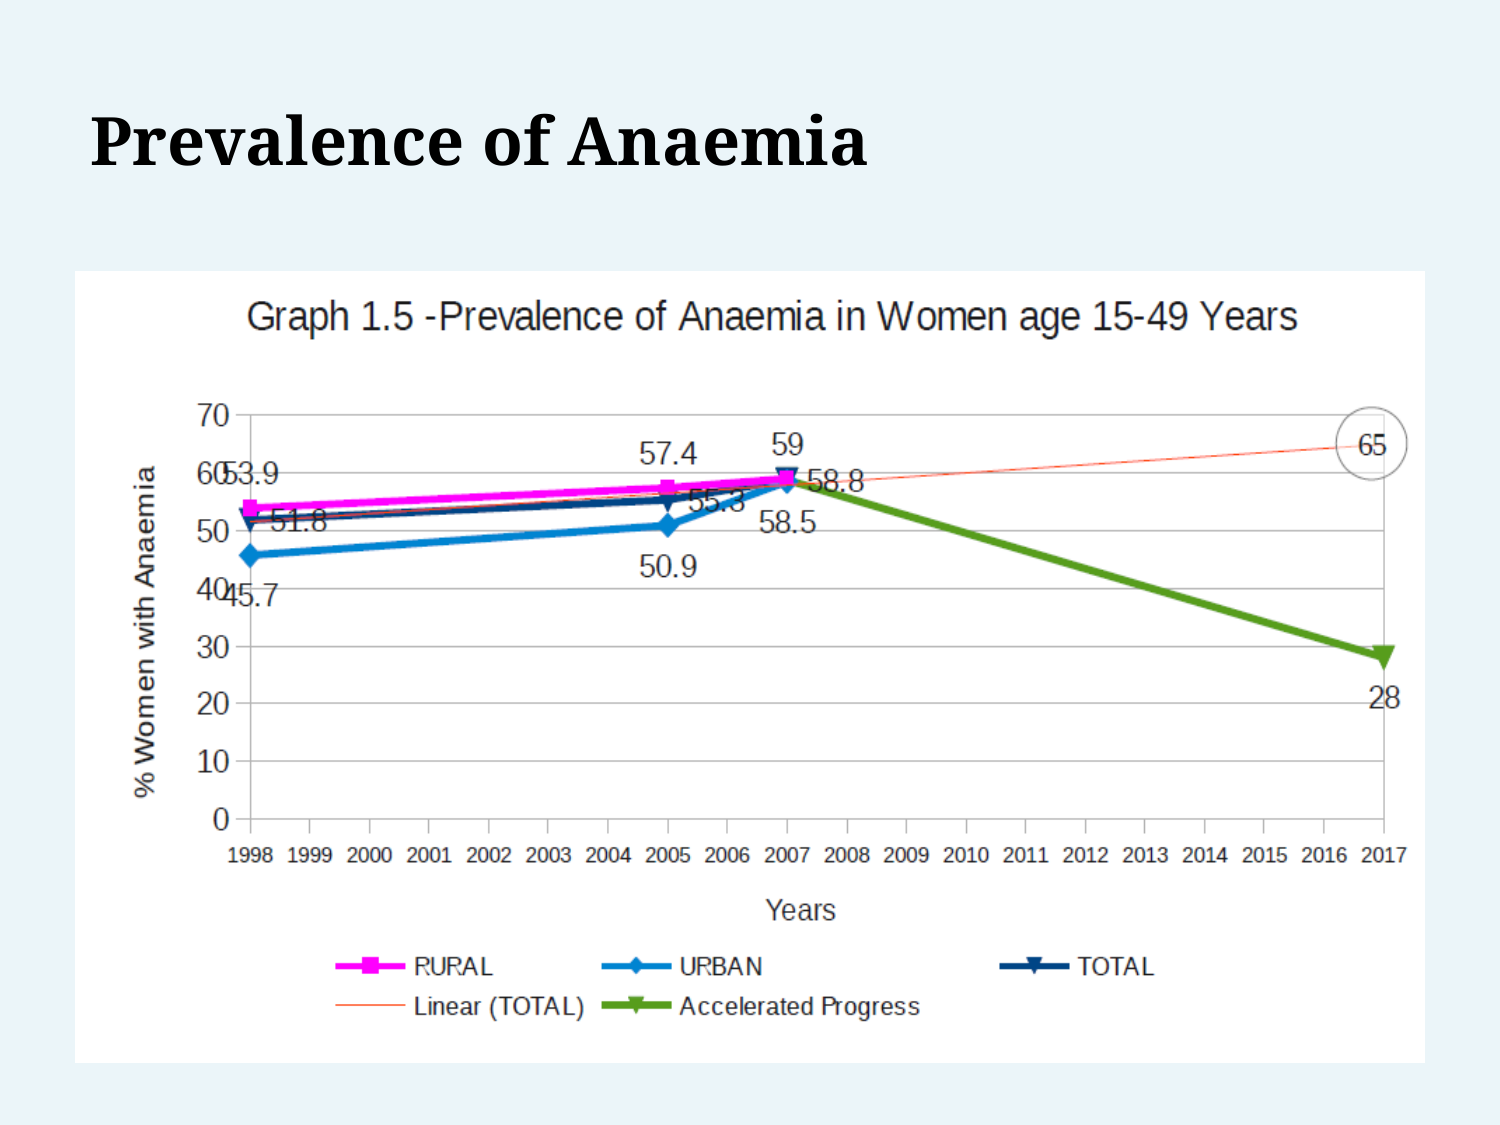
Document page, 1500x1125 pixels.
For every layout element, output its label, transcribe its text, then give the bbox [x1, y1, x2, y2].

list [74, 270, 1426, 1063]
title Prevalence of Anaemia [75, 45, 1425, 233]
